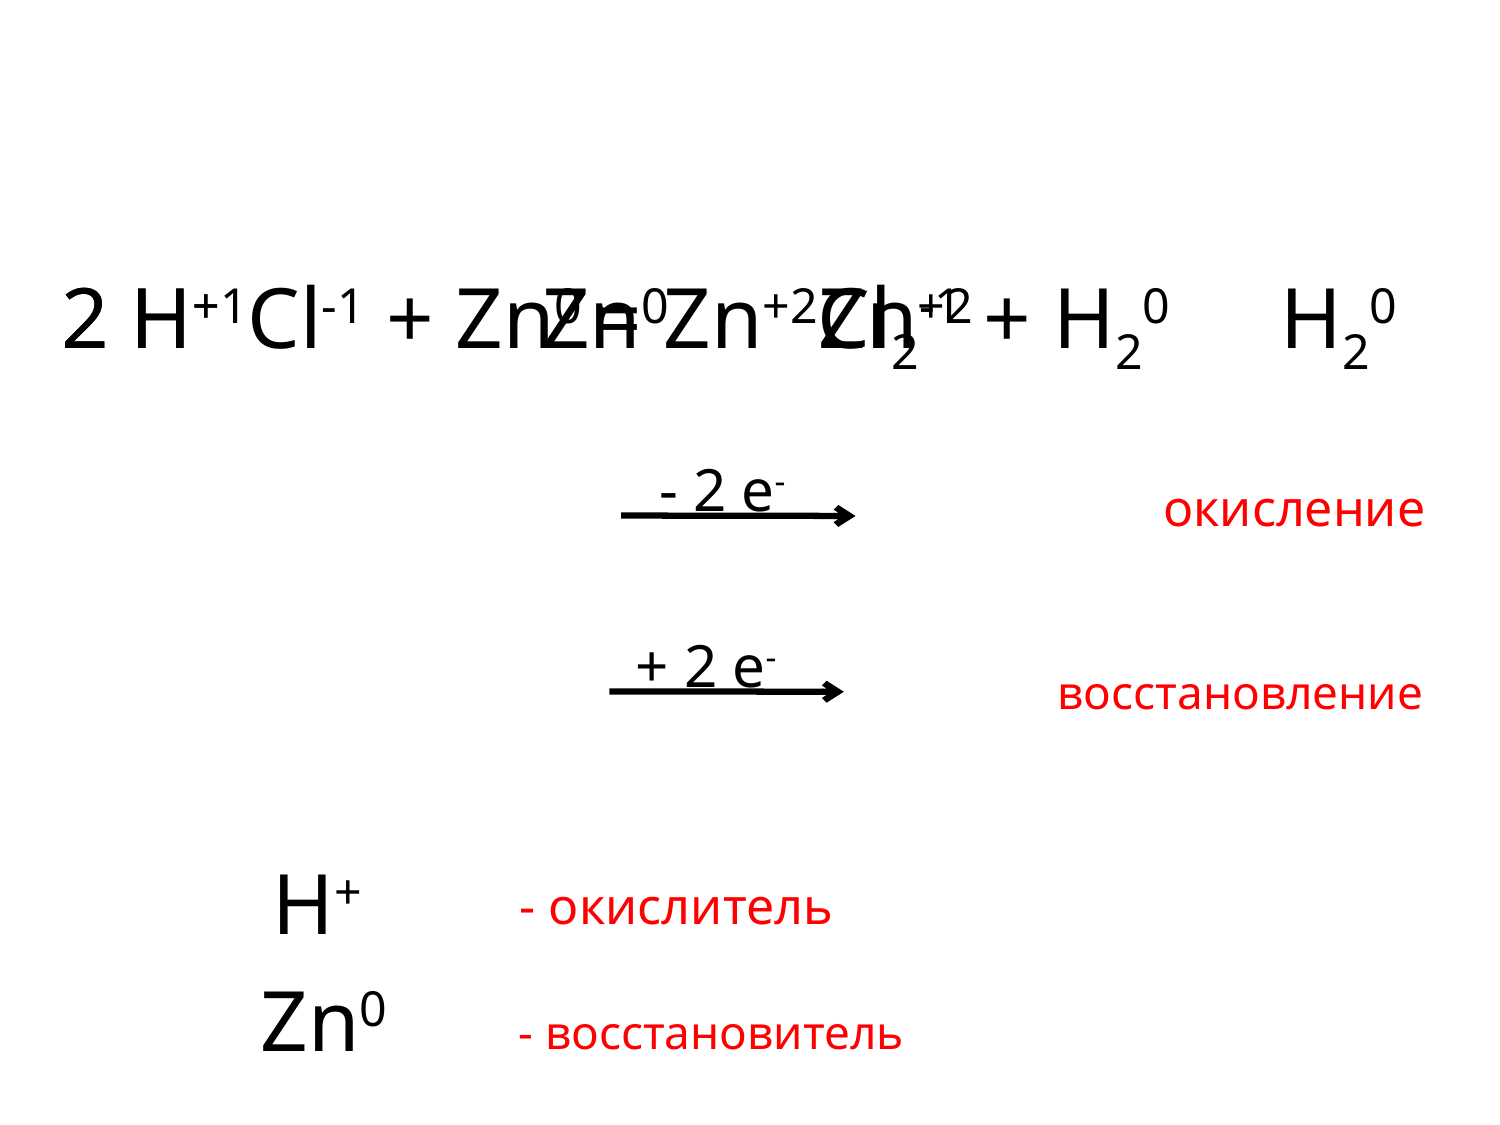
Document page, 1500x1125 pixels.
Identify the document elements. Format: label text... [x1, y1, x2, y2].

text_box Zn+2 [803, 257, 988, 374]
text_box окисление [1148, 468, 1500, 545]
text_box восстановление [1042, 656, 1500, 727]
text_box - окислитель [492, 867, 926, 943]
text_box + 2 е- [621, 700, 832, 707]
text_box 2 H+ [46, 257, 305, 374]
text_box - 2 е- [644, 445, 856, 515]
text_box H+ [257, 843, 422, 960]
text_box 2 H+1Cl-1 + Zn0 = Zn+2Cl2-1 + H20 [46, 257, 1265, 387]
text_box - 2 е- [644, 524, 856, 531]
text_box Zn0 [246, 960, 457, 1077]
text_box Zn0 [527, 257, 750, 374]
text_box - восстановитель [503, 996, 1032, 1067]
text_box + 2 е- [621, 621, 832, 688]
text_box H20 [1265, 257, 1465, 387]
